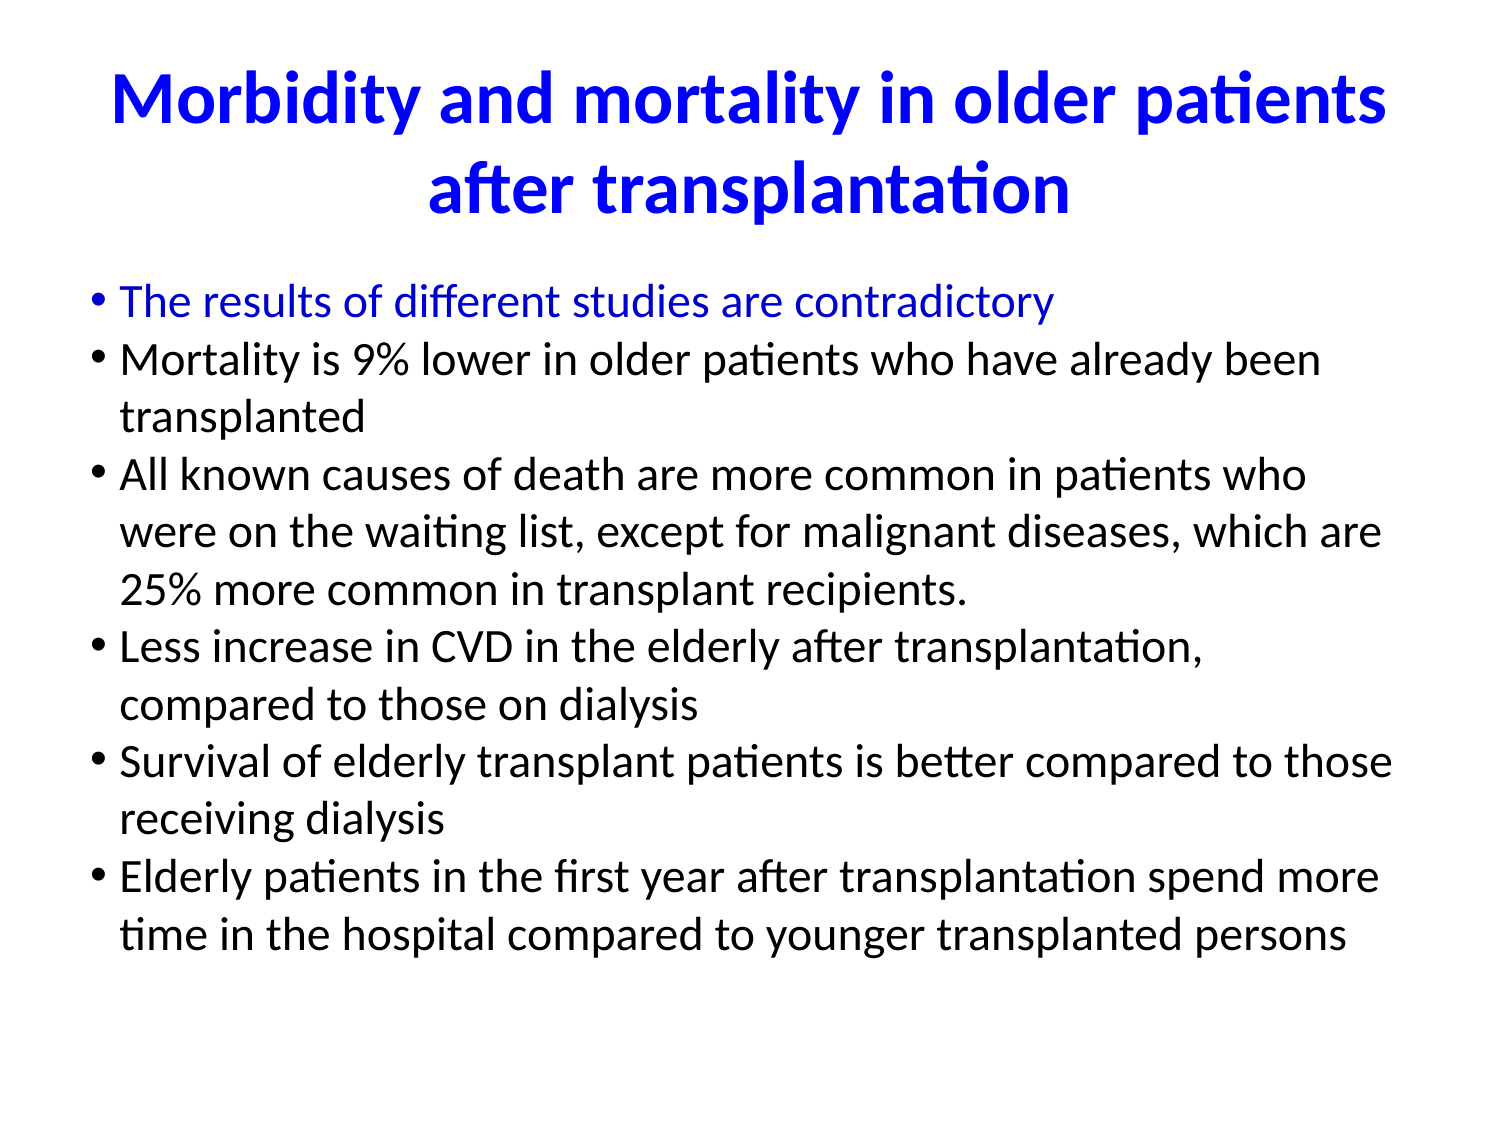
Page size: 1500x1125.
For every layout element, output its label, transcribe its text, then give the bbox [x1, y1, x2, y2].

list The results of different studies are contradictory Mortality is 9% lower in older patients who have already been transplanted All known causes of death are more common in patients who were on the waiting list, except for malignant diseases, which are 25% more common in transplant recipients. Less increase in CVD in the elderly after transplantation, compared to those on dialysis Survival of elderly transplant patients is better compared to those receiving dialysis Elderly patients in the first year after transplantation spend more time in the hospital compared to younger transplanted persons [75, 262, 1425, 1005]
title Morbidity and mortality in older patients after transplantation [75, 45, 1425, 233]
